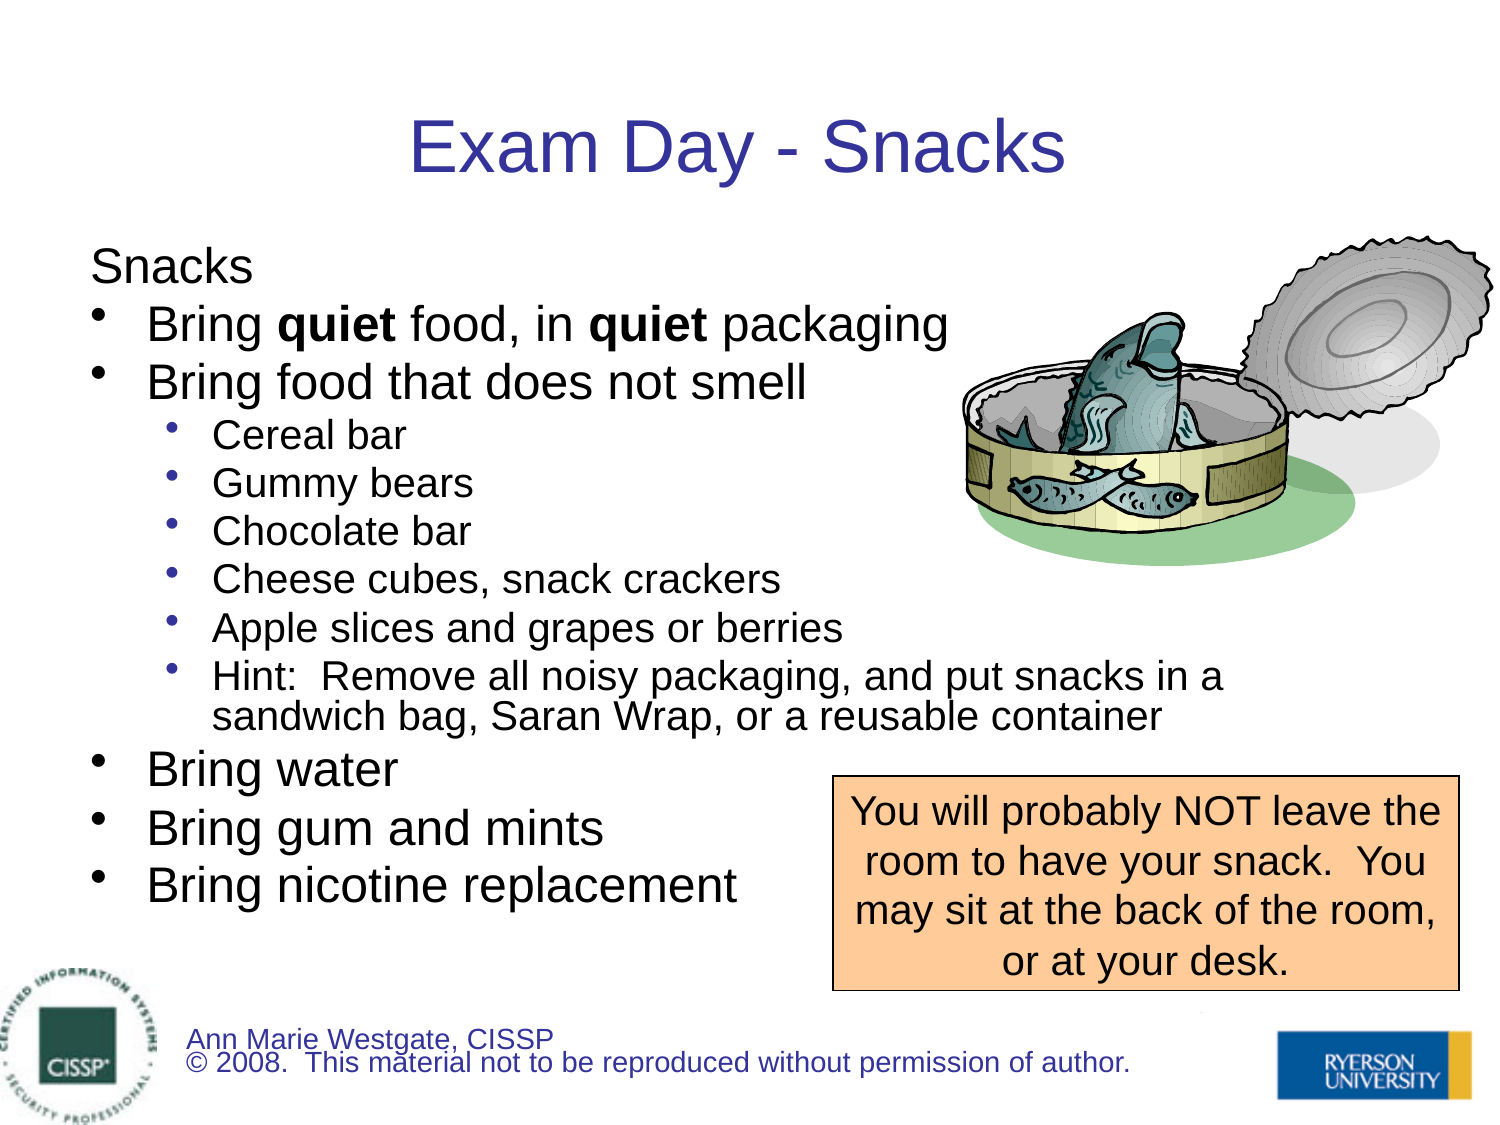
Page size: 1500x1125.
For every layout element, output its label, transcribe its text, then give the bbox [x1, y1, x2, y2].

title Exam Day - Snacks [70, 37, 1407, 247]
footer Ann Marie Westgate, CISSP © 2008. This material not to be reproduced without permission of author. [170, 1022, 1164, 1093]
picture [1200, 1012, 1500, 1125]
picture [0, 968, 157, 1125]
picture [960, 231, 1495, 567]
text_box You will probably NOT leave the room to have your snack. You may sit at the back of the room, or at your desk. [832, 775, 1459, 991]
list Snacks Bring quiet food, in quiet packaging Bring food that does not smell Cereal bar Gummy bears Chocolate bar Cheese cubes, snack crackers Apple slices and grapes or berries Hint: Remove all noisy packaging, and put snacks in a sandwich bag, Saran Wrap, or a reusable container Bring water Bring gum and mints Bring nicotine replacement [74, 237, 1401, 981]
